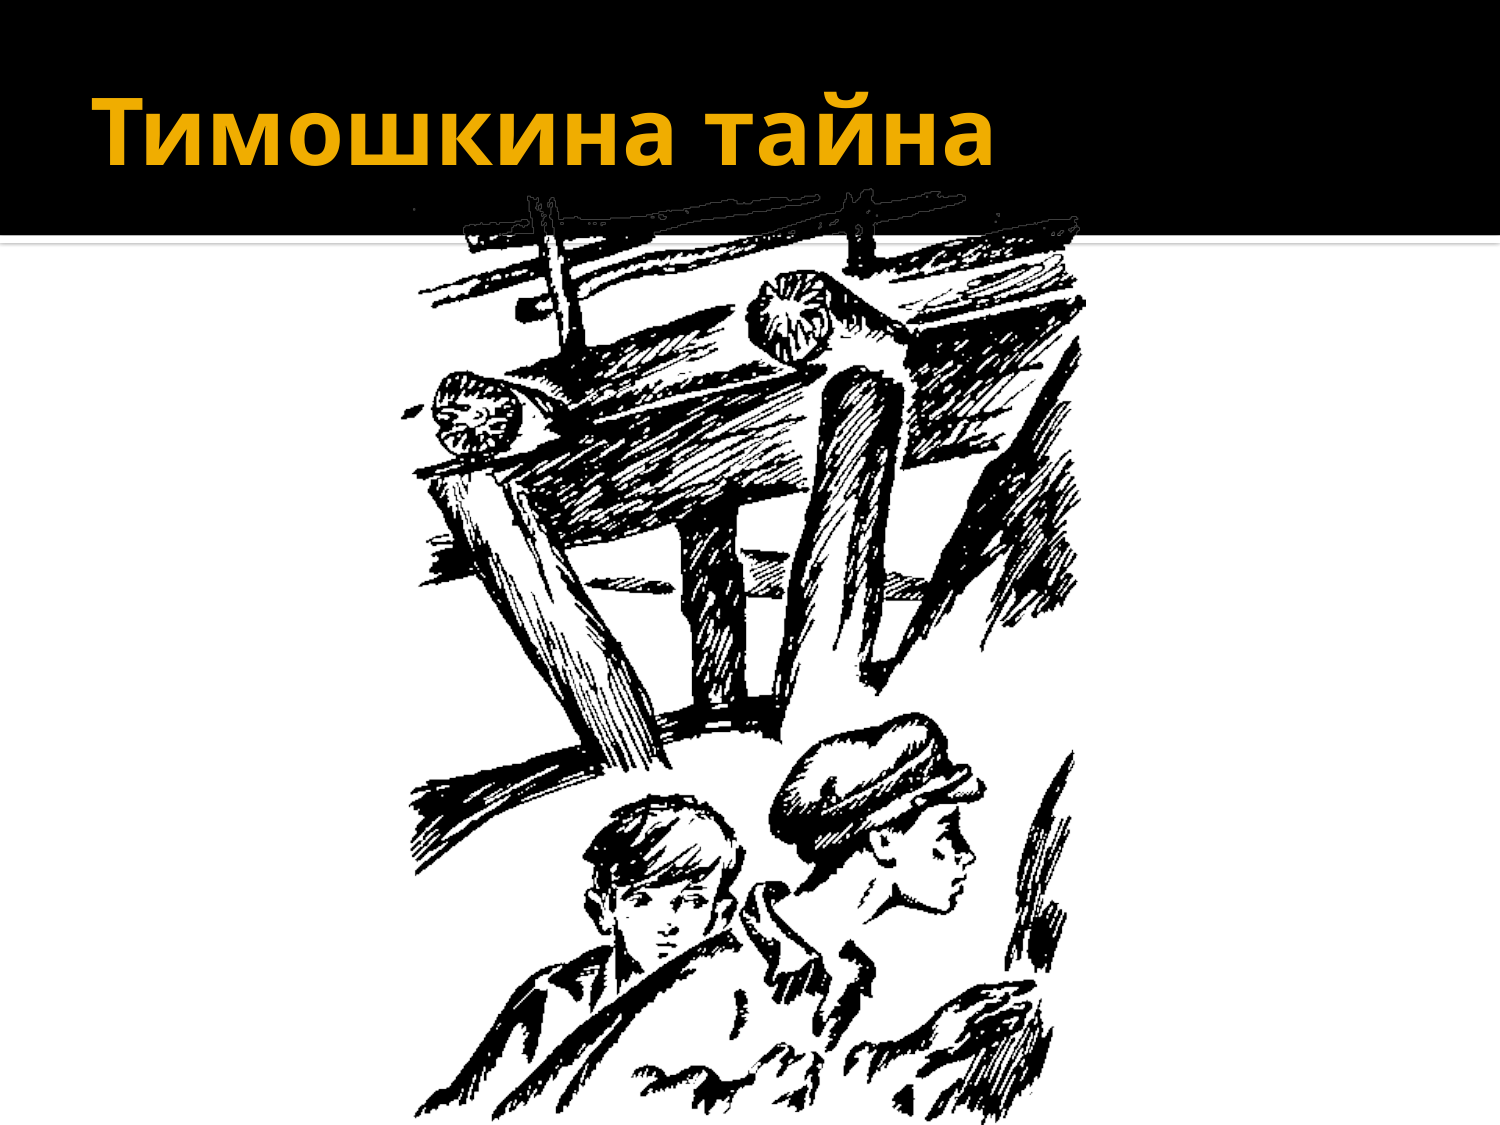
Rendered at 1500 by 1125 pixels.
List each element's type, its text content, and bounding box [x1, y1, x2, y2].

title Тимошкина тайна [75, 25, 1425, 231]
picture [398, 187, 1086, 1125]
